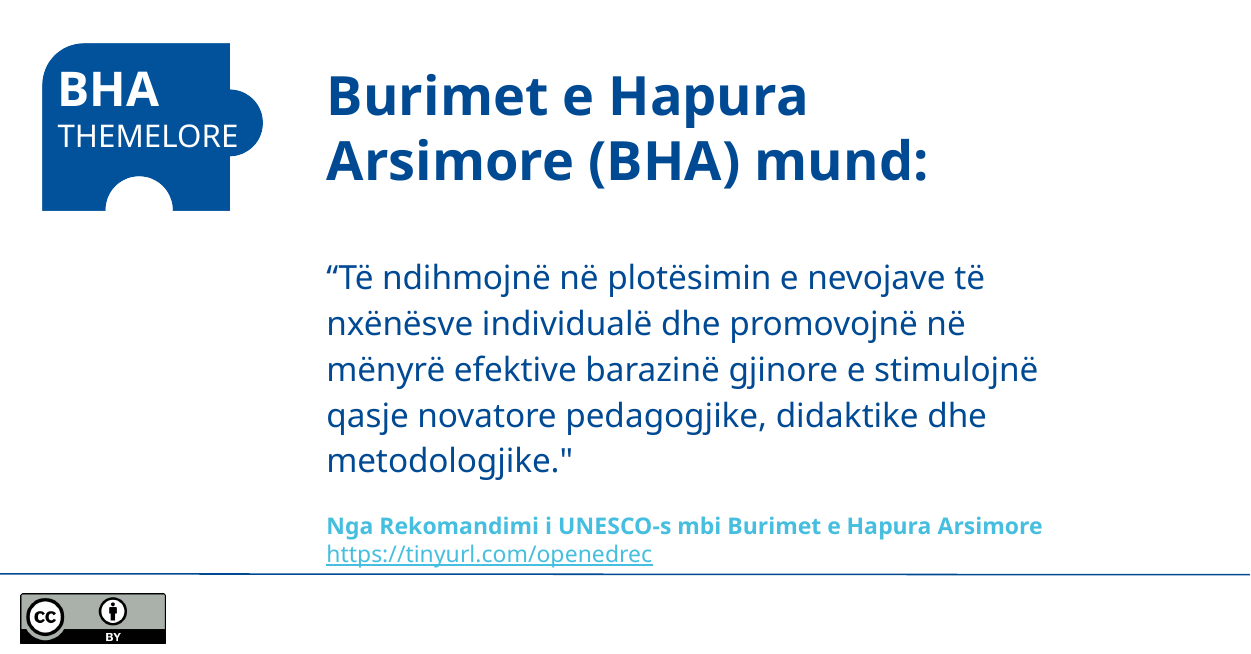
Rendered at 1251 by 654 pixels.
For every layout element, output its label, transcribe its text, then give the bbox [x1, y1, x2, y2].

picture [41, 43, 263, 212]
text_box BHA THEMELORE [263, 43, 380, 169]
text_box [0, 582, 1250, 654]
text_box Nga Rekomandimi i UNESCO-s mbi Burimet e Hapura Arsimore https://tinyurl.com/openedrec [314, 499, 1070, 572]
picture [20, 592, 166, 645]
text_box Burimet e Hapura Arsimore (BHA) mund: [314, 49, 1040, 192]
text_box “Të ndihmojnë në plotësimin e nevojave të nxënësve individualë dhe promovojnë në mënyrë efektive barazinë gjinore e stimulojnë qasje novatore pedagogjike, didaktike dhe metodologjike." [314, 192, 1093, 492]
